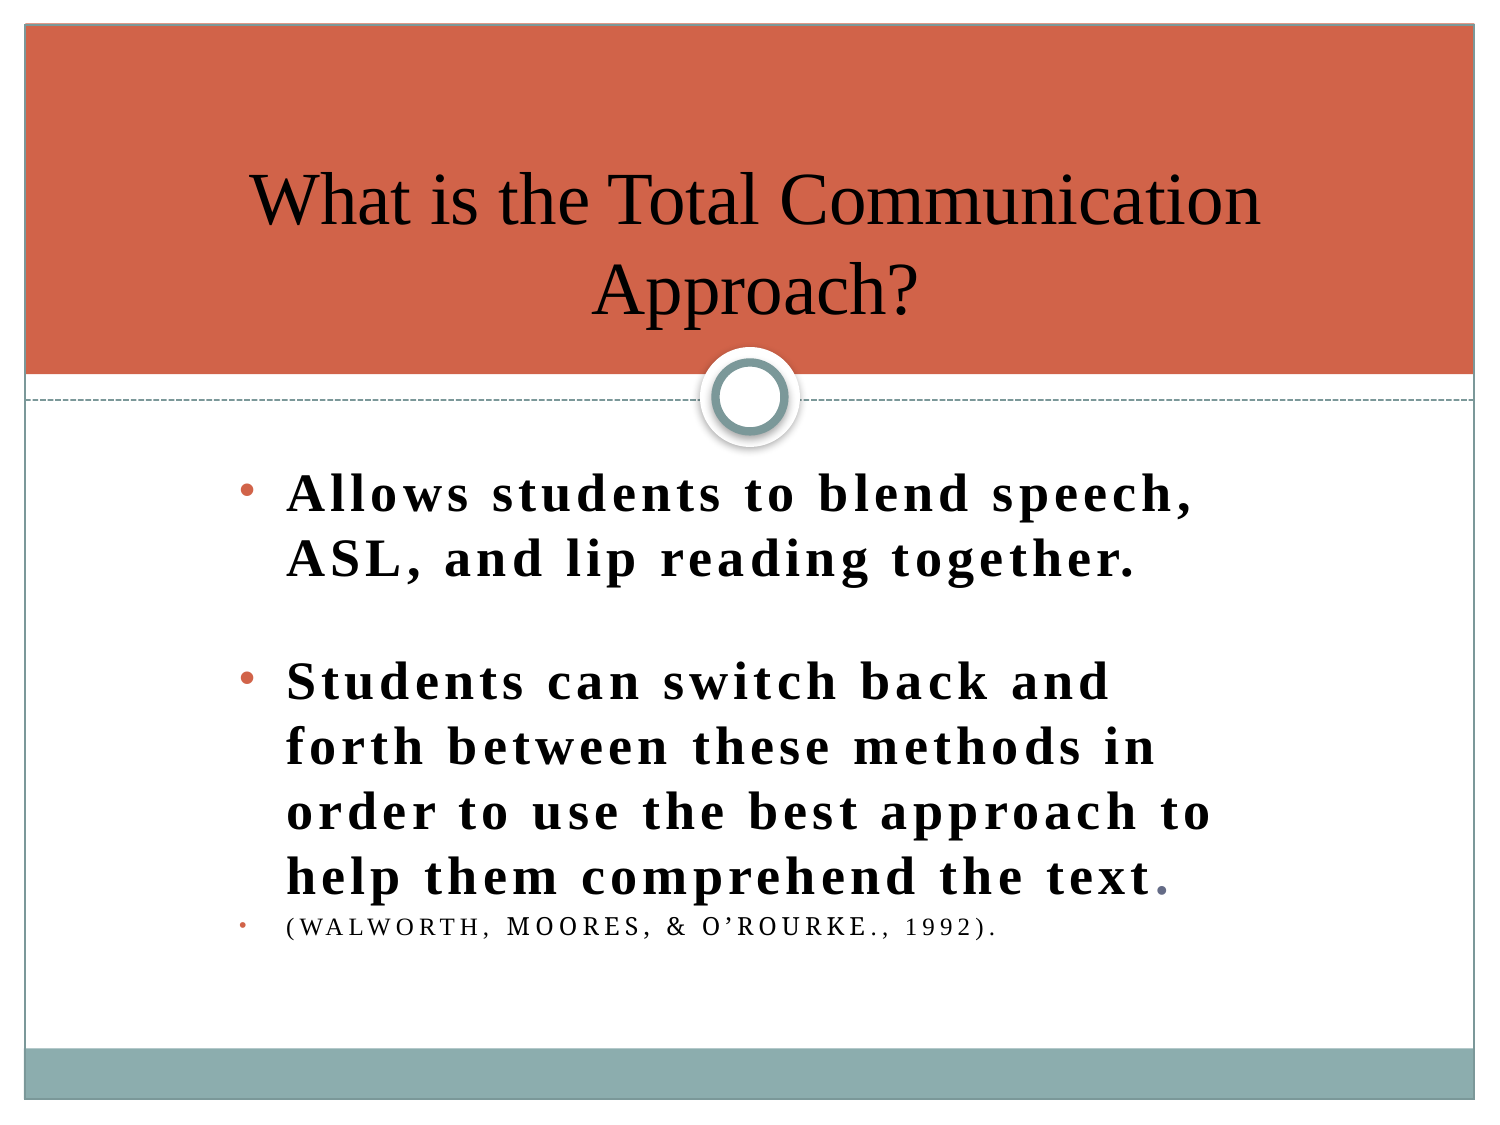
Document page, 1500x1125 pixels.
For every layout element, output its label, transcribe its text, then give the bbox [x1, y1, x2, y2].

title What is the Total Communication Approach? [118, 87, 1394, 338]
list Allows students to blend speech, ASL, and lip reading together. Students can switch back and forth between these methods in order to use the best approach to help them comprehend the text. (Walworth, Moores, & O’Rourke., 1992). [224, 450, 1288, 1000]
